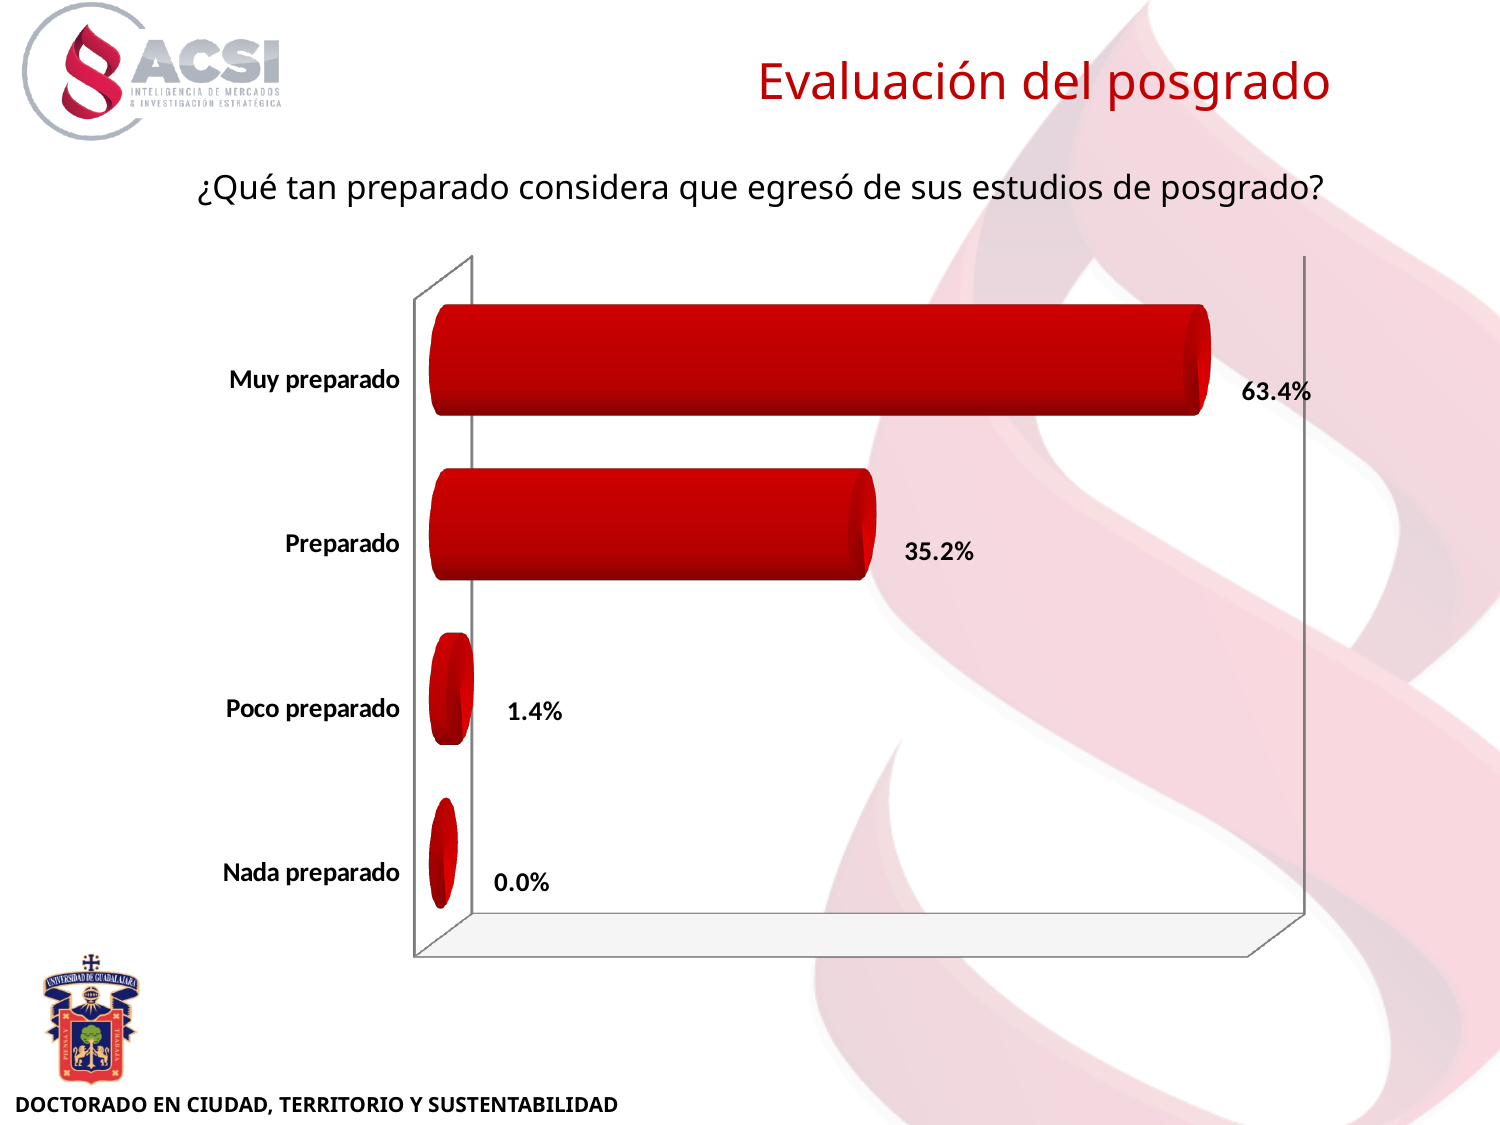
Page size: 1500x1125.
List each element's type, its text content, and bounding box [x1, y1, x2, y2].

text_box Evaluación del posgrado [589, 42, 1500, 118]
picture [10, 0, 292, 159]
chart [188, 219, 1335, 991]
text_box ¿Qué tan preparado considera que egresó de sus estudios de posgrado? [64, 162, 1459, 215]
picture [41, 952, 141, 1088]
